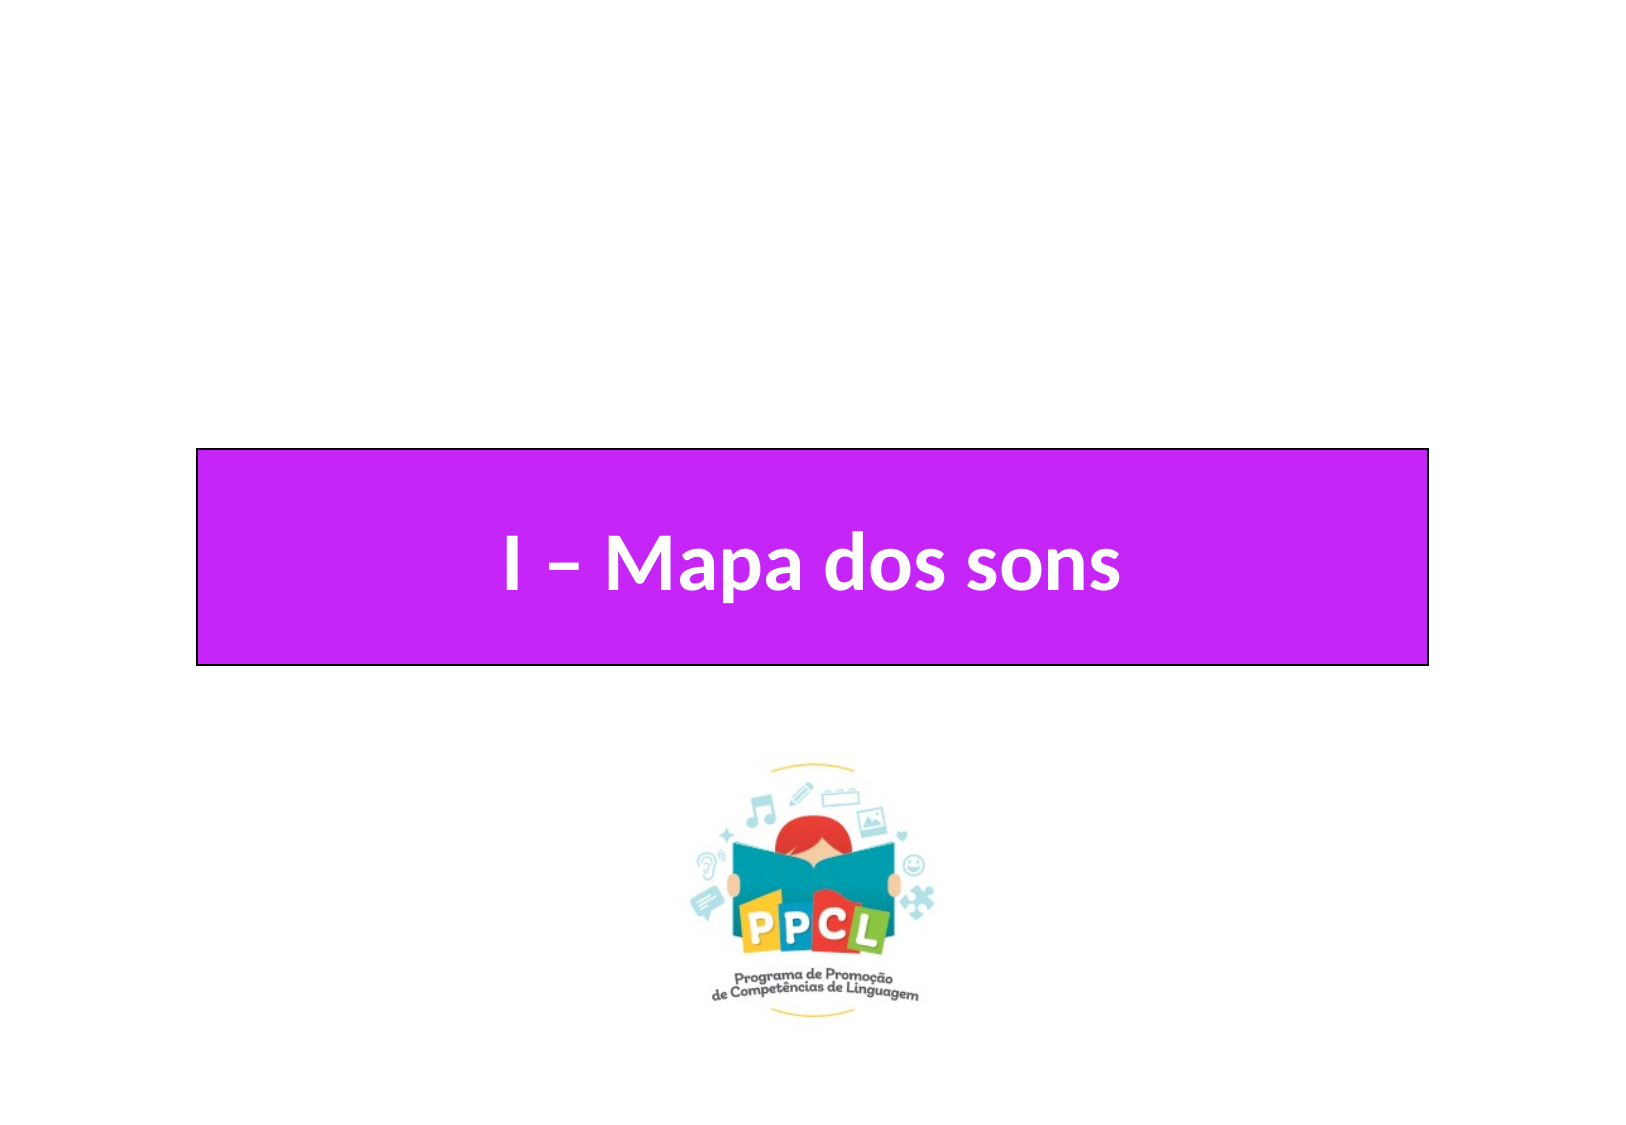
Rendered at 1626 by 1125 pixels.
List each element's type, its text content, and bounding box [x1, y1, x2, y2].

text_box I – Mapa dos sons [196, 448, 1429, 666]
picture [634, 712, 991, 1069]
